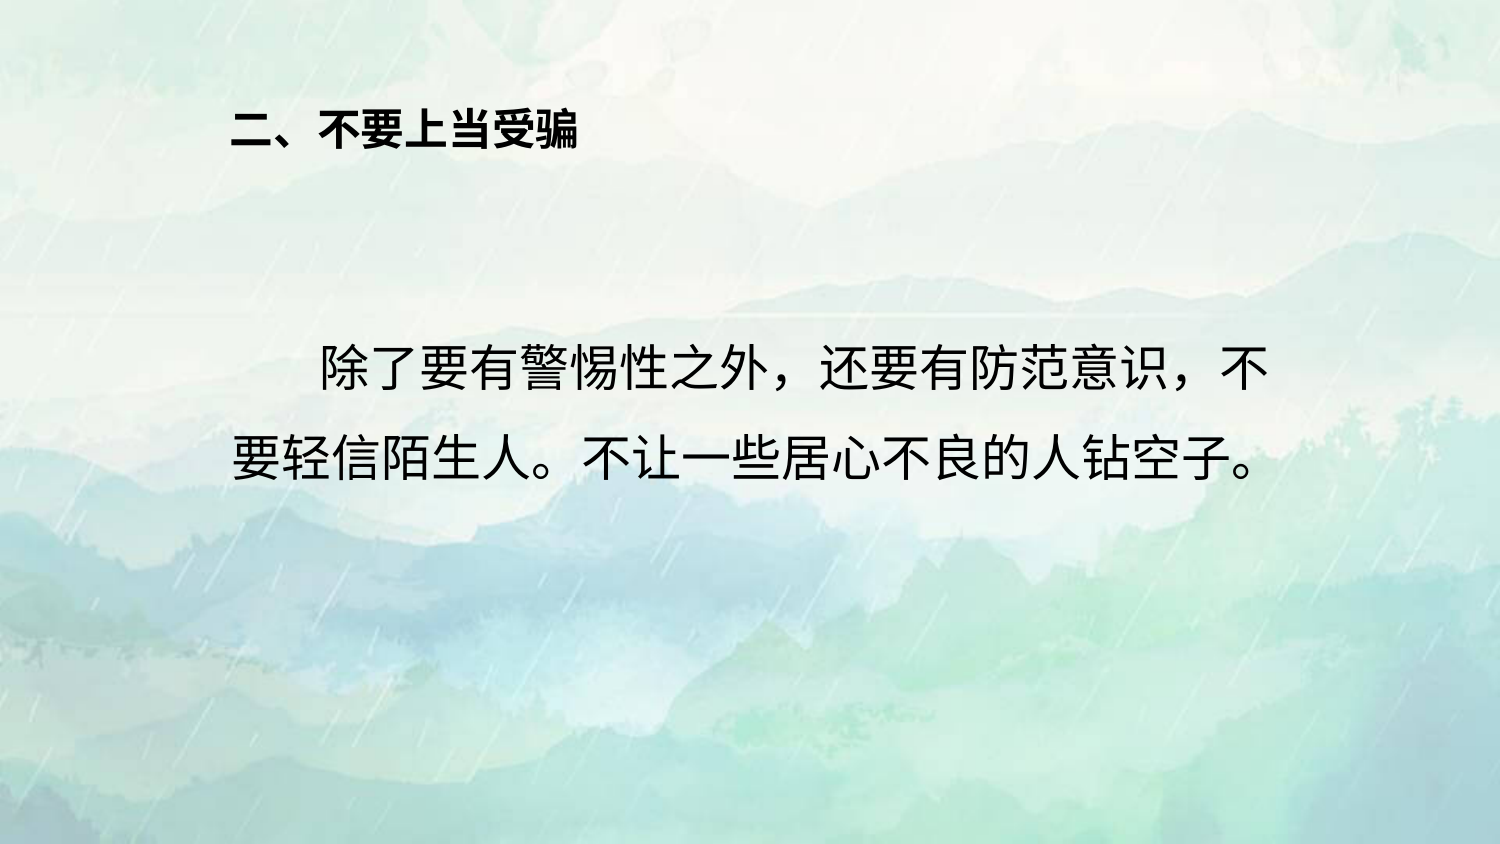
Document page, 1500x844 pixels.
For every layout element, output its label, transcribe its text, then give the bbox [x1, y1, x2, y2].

title 二、不要上当受骗 [218, 49, 965, 213]
list 除了要有警惕性之外，还要有防范意识，不要轻信陌生人。不让一些居心不良的人钻空子。 [219, 300, 1307, 531]
picture [0, 0, 1500, 844]
